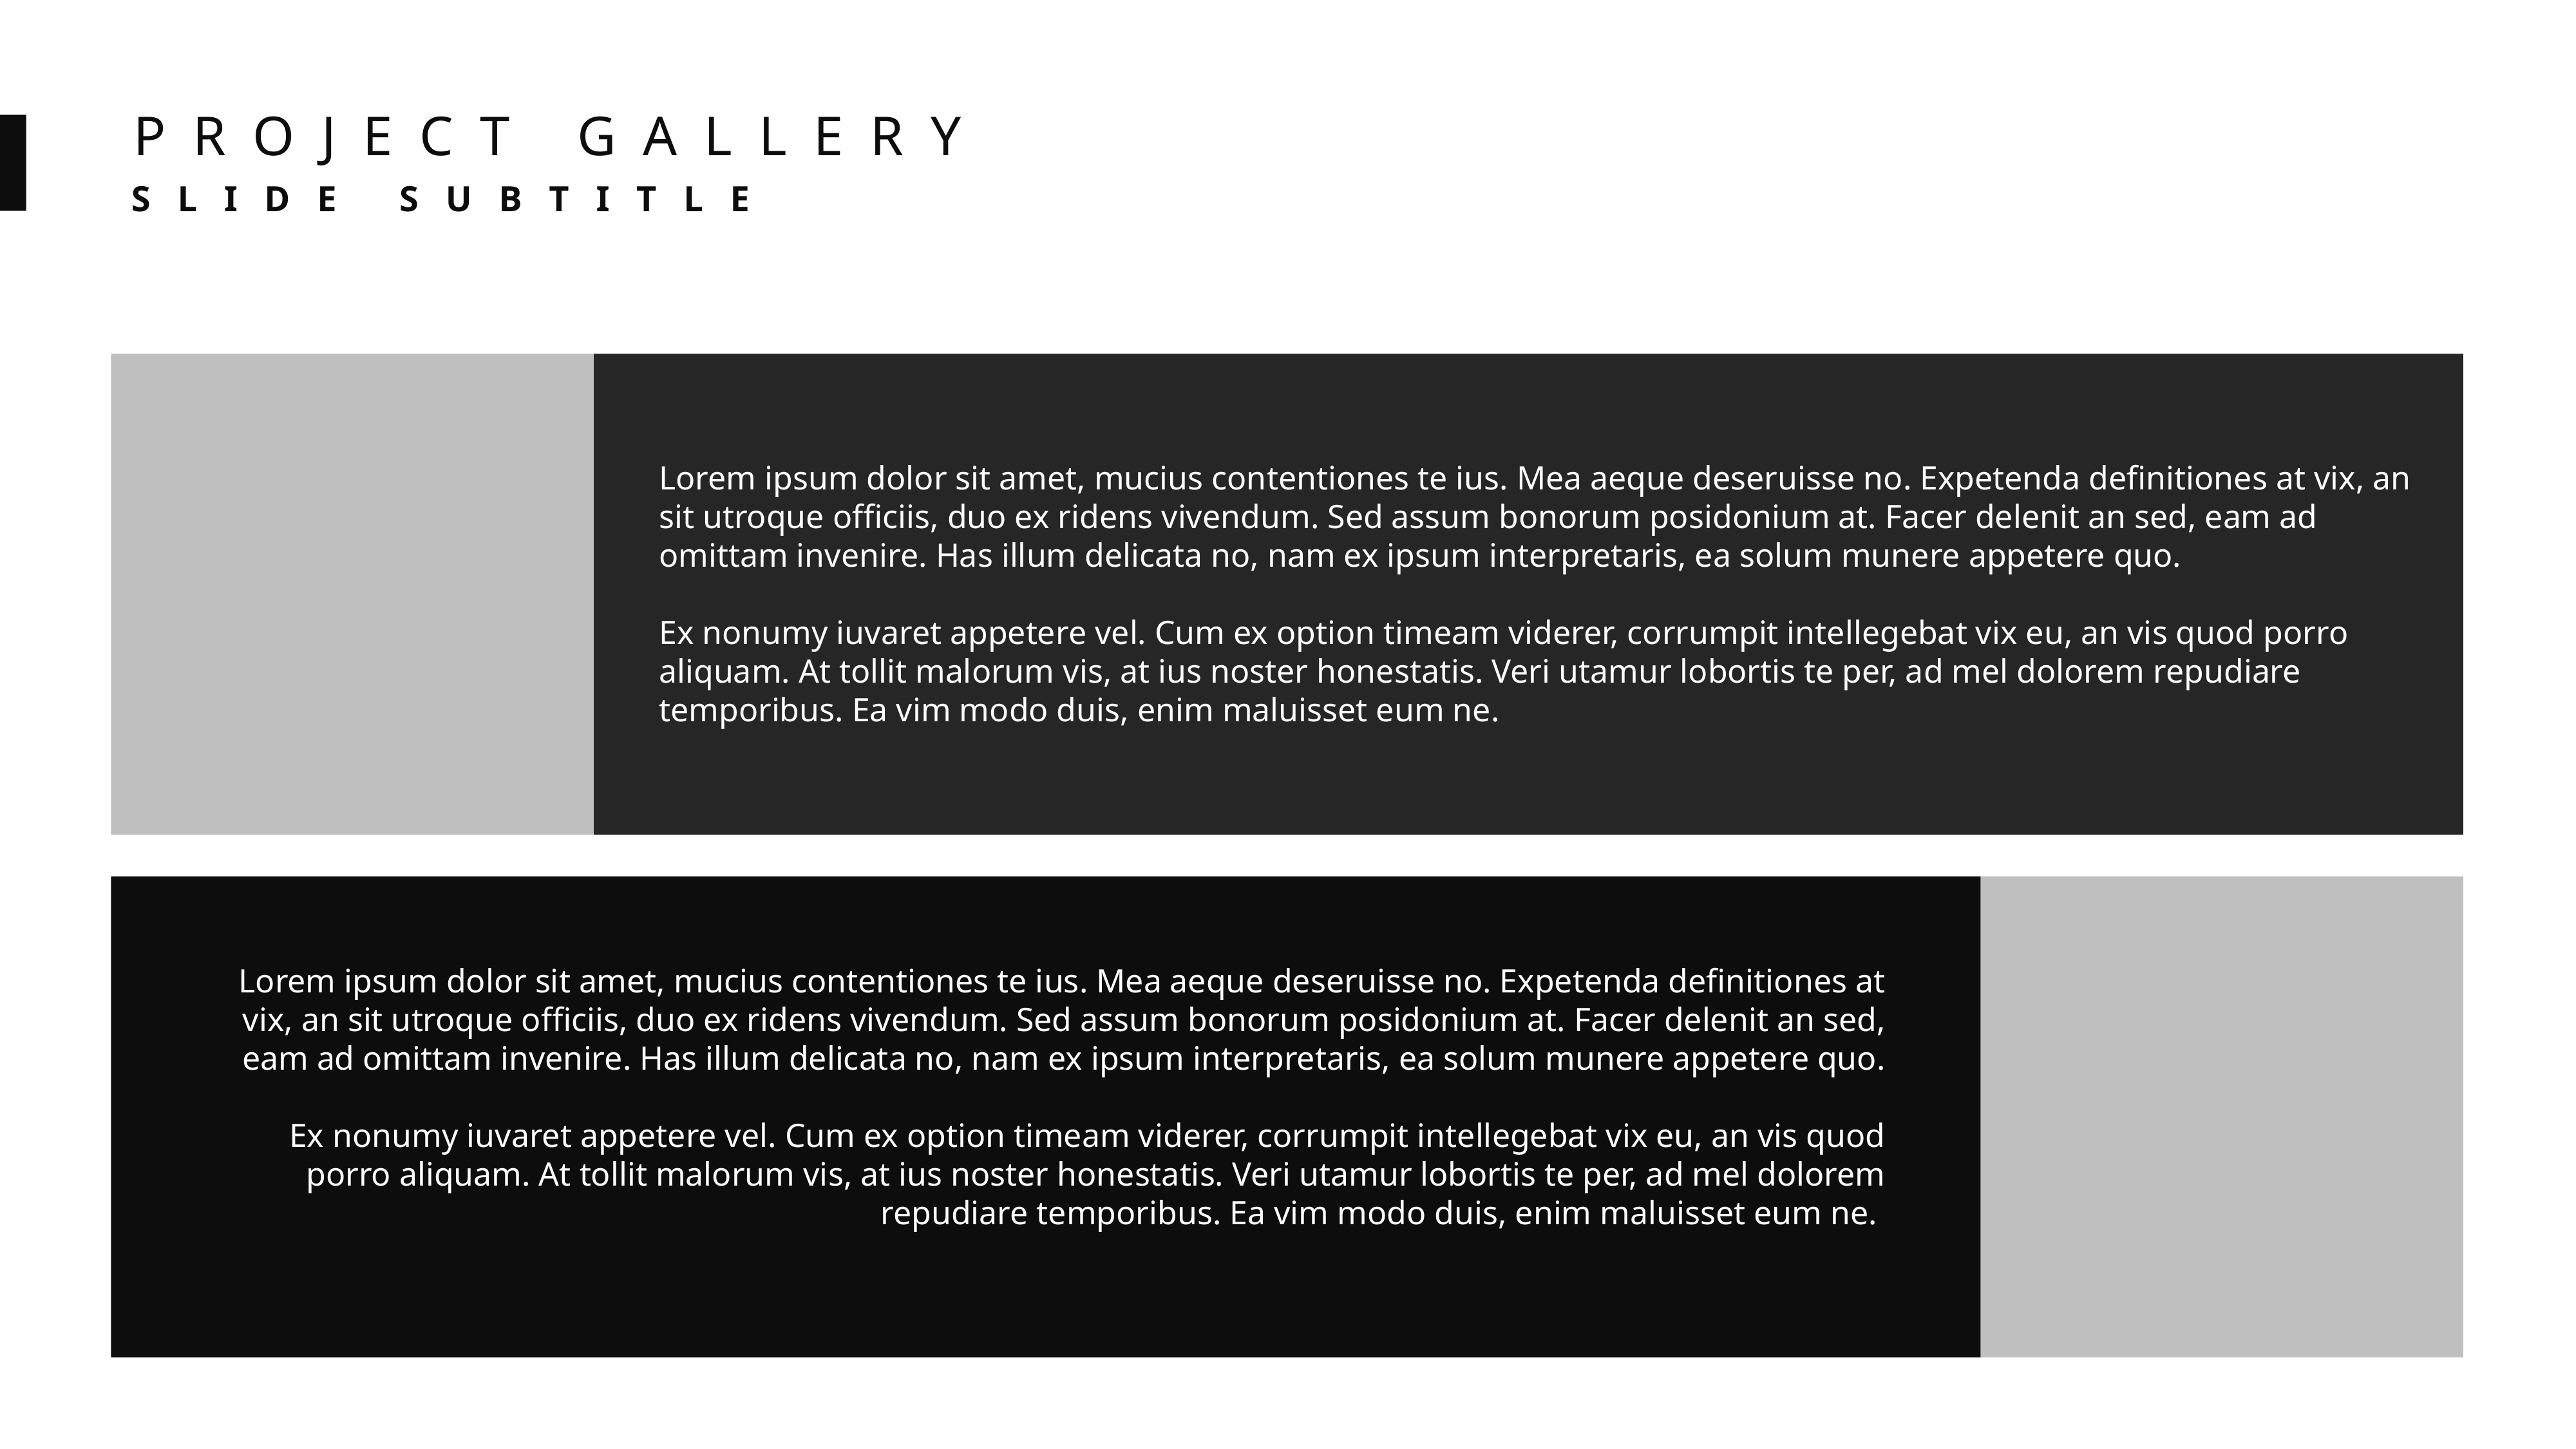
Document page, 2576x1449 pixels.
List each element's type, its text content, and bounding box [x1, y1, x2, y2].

text_box [1980, 876, 2464, 1358]
text_box PROJECT GALLERY [124, 97, 972, 171]
text_box Lorem ipsum dolor sit amet, mucius contentiones te ius. Mea aeque deseruisse no. Expetenda definitiones at vix, an sit utroque officiis, duo ex ridens vivendum. Sed assum bonorum posidonium at. Facer delenit an sed, eam ad omittam invenire. Has illum delicata no, nam ex ipsum interpretaris, ea solum munere appetere quo. Ex nonumy iuvaret appetere vel. Cum ex option timeam viderer, corrumpit intellegebat vix eu, an vis quod porro aliquam. At tollit malorum vis, at ius noster honestatis. Veri utamur lobortis te per, ad mel dolorem repudiare temporibus. Ea vim modo duis, enim maluisset eum ne. [191, 956, 1896, 1275]
text_box [110, 353, 594, 835]
text_box Lorem ipsum dolor sit amet, mucius contentiones te ius. Mea aeque deseruisse no. Expetenda definitiones at vix, an sit utroque officiis, duo ex ridens vivendum. Sed assum bonorum posidonium at. Facer delenit an sed, eam ad omittam invenire. Has illum delicata no, nam ex ipsum interpretaris, ea solum munere appetere quo. Ex nonumy iuvaret appetere vel. Cum ex option timeam viderer, corrumpit intellegebat vix eu, an vis quod porro aliquam. At tollit malorum vis, at ius noster honestatis. Veri utamur lobortis te per, ad mel dolorem repudiare temporibus. Ea vim modo duis, enim maluisset eum ne. [649, 453, 2438, 733]
text_box [594, 353, 2464, 835]
text_box [110, 876, 1980, 1358]
text_box SLIDE SUBTITLE [122, 171, 761, 223]
text_box [0, 114, 27, 211]
